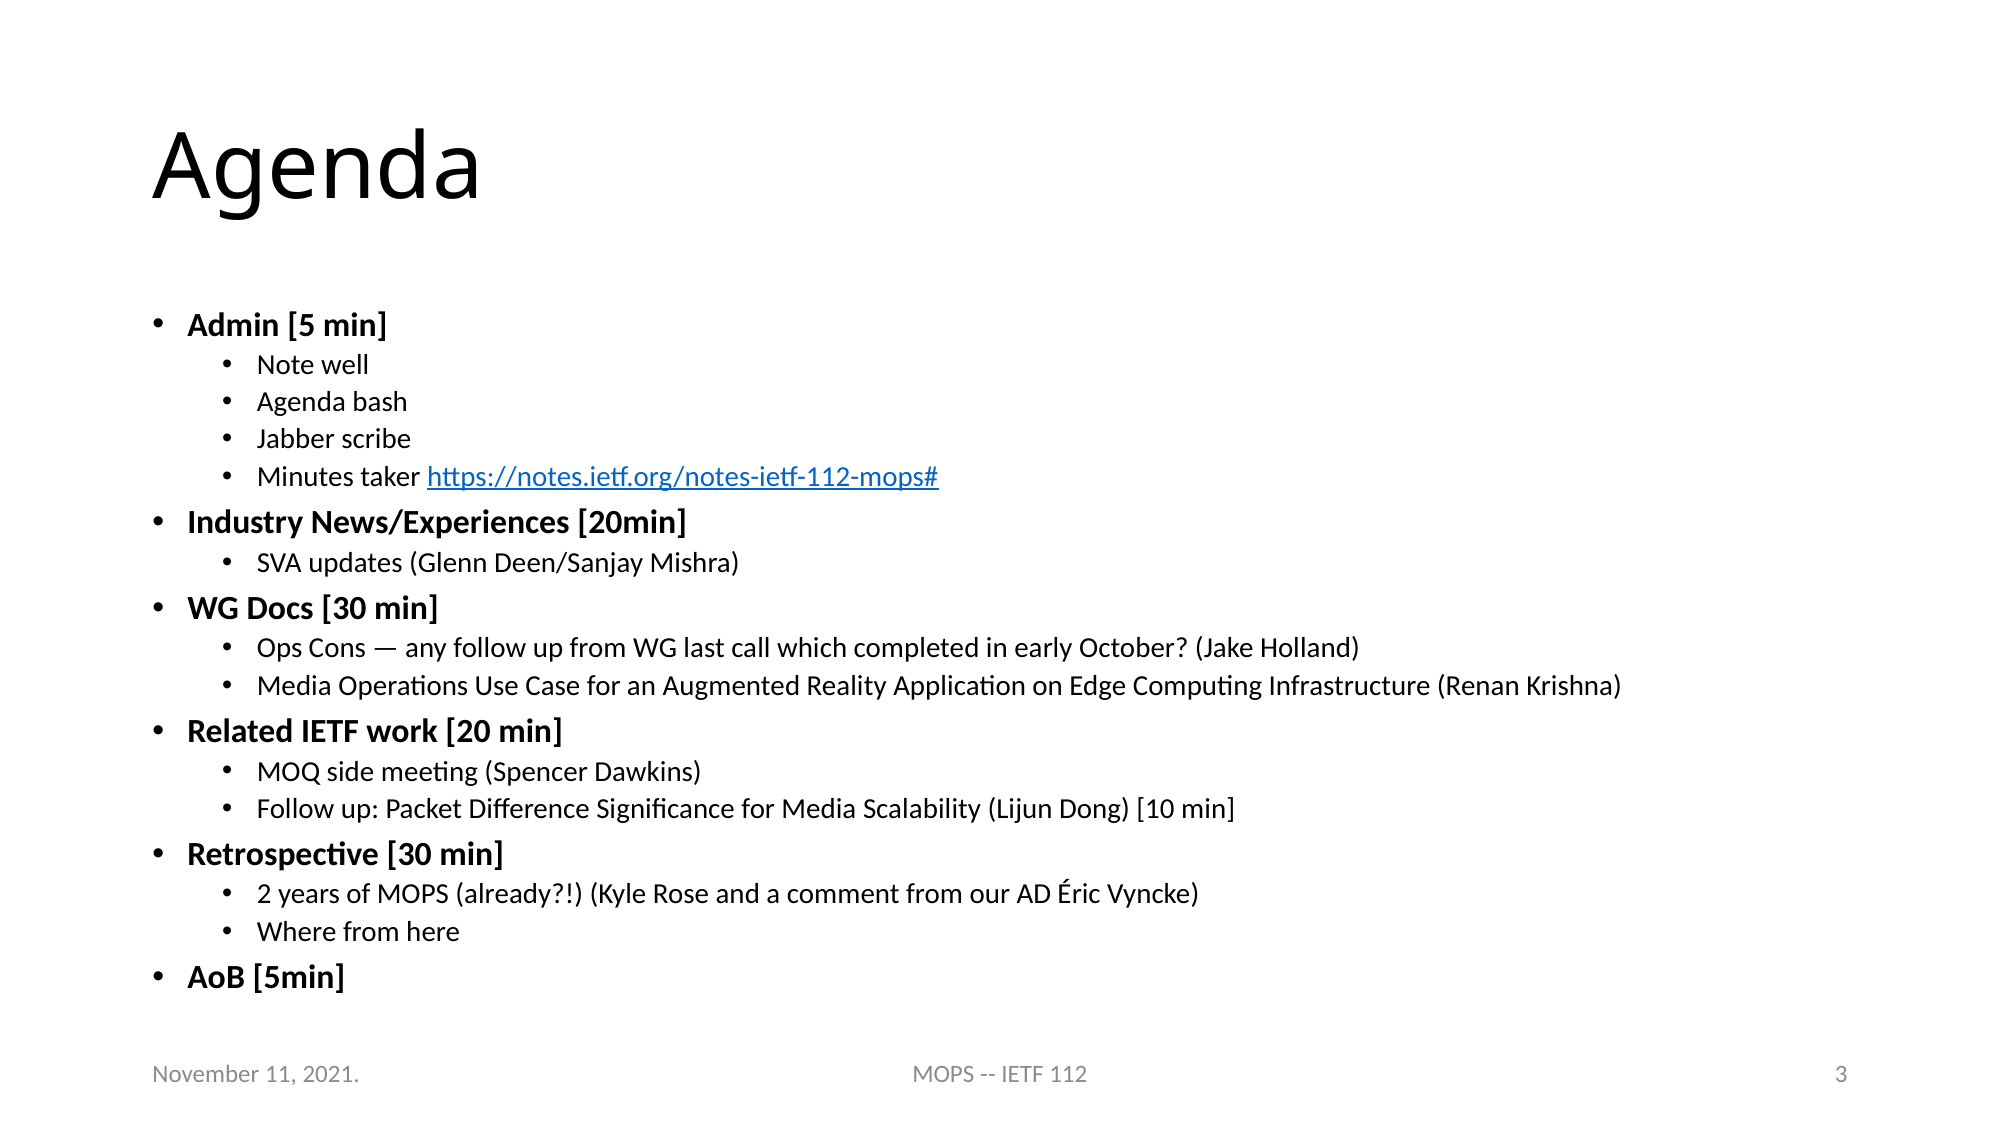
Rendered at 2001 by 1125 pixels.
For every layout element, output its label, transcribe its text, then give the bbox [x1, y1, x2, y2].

title Agenda [137, 59, 1863, 278]
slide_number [137, 1042, 588, 1103]
slide_number 3 [1412, 1042, 1863, 1103]
footer MOPS -- IETF 112 [662, 1042, 1338, 1103]
list Admin [5 min] Note well Agenda bash Jabber scribe Minutes taker https://notes.ietf.org/notes-ietf-112-mops# Industry News/Experiences [20min] SVA updates (Glenn Deen/Sanjay Mishra) WG Docs [30 min] Ops Cons — any follow up from WG last call which completed in early October? (Jake Holland) Media Operations Use Case for an Augmented Reality Application on Edge Computing Infrastructure (Renan Krishna) Related IETF work [20 min] MOQ side meeting (Spencer Dawkins) Follow up: Packet Difference Significance for Media Scalability (Lijun Dong) [10 min] Retrospective [30 min] 2 years of MOPS (already?!) (Kyle Rose and a comment from our AD Éric Vyncke) Where from here AoB [5min] [137, 299, 1863, 1014]
